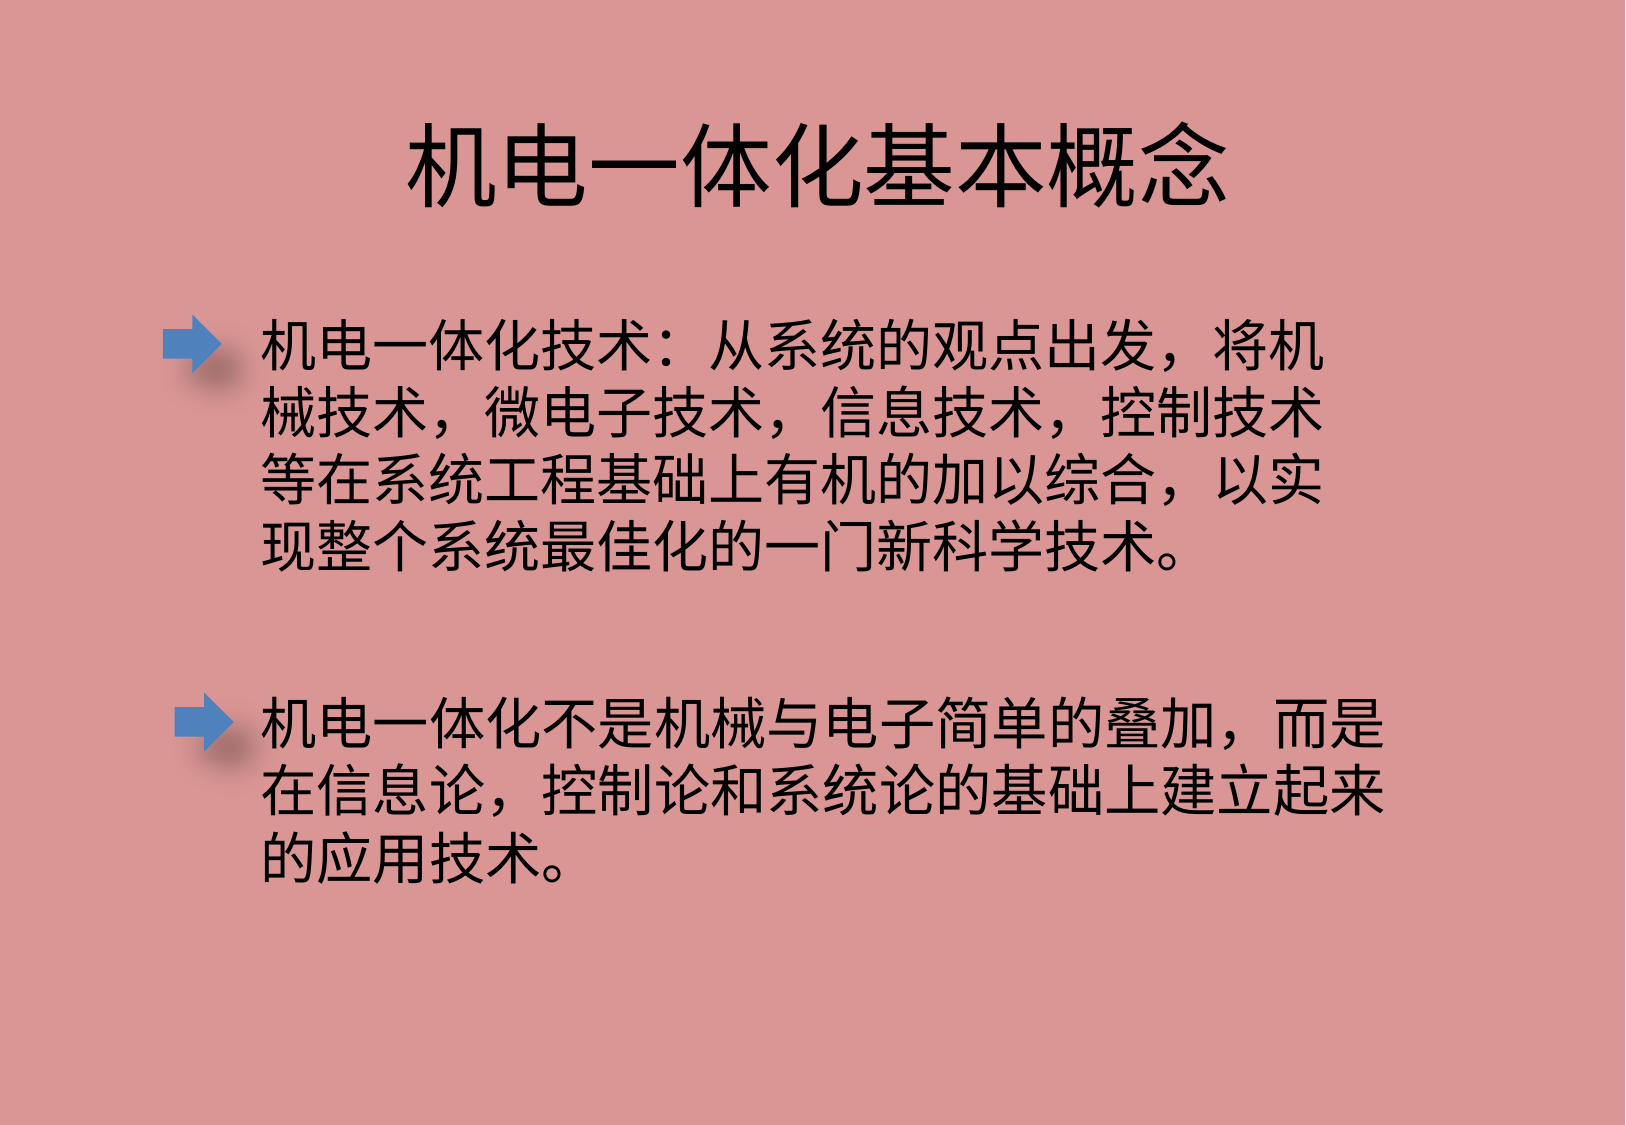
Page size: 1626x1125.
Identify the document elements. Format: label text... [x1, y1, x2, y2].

title 机电一体化基本概念 [127, 42, 1509, 284]
text_box [172, 690, 236, 754]
subtitle 机电一体化技术：从系统的观点出发，将机械技术，微电子技术，信息技术，控制技术等在系统工程基础上有机的加以综合，以实现整个系统最佳化的一门新科学技术。 [245, 302, 1383, 591]
text_box 机电一体化不是机械与电子简单的叠加，而是在信息论，控制论和系统论的基础上建立起来的应用技术。 [245, 680, 1403, 898]
text_box [160, 312, 224, 376]
